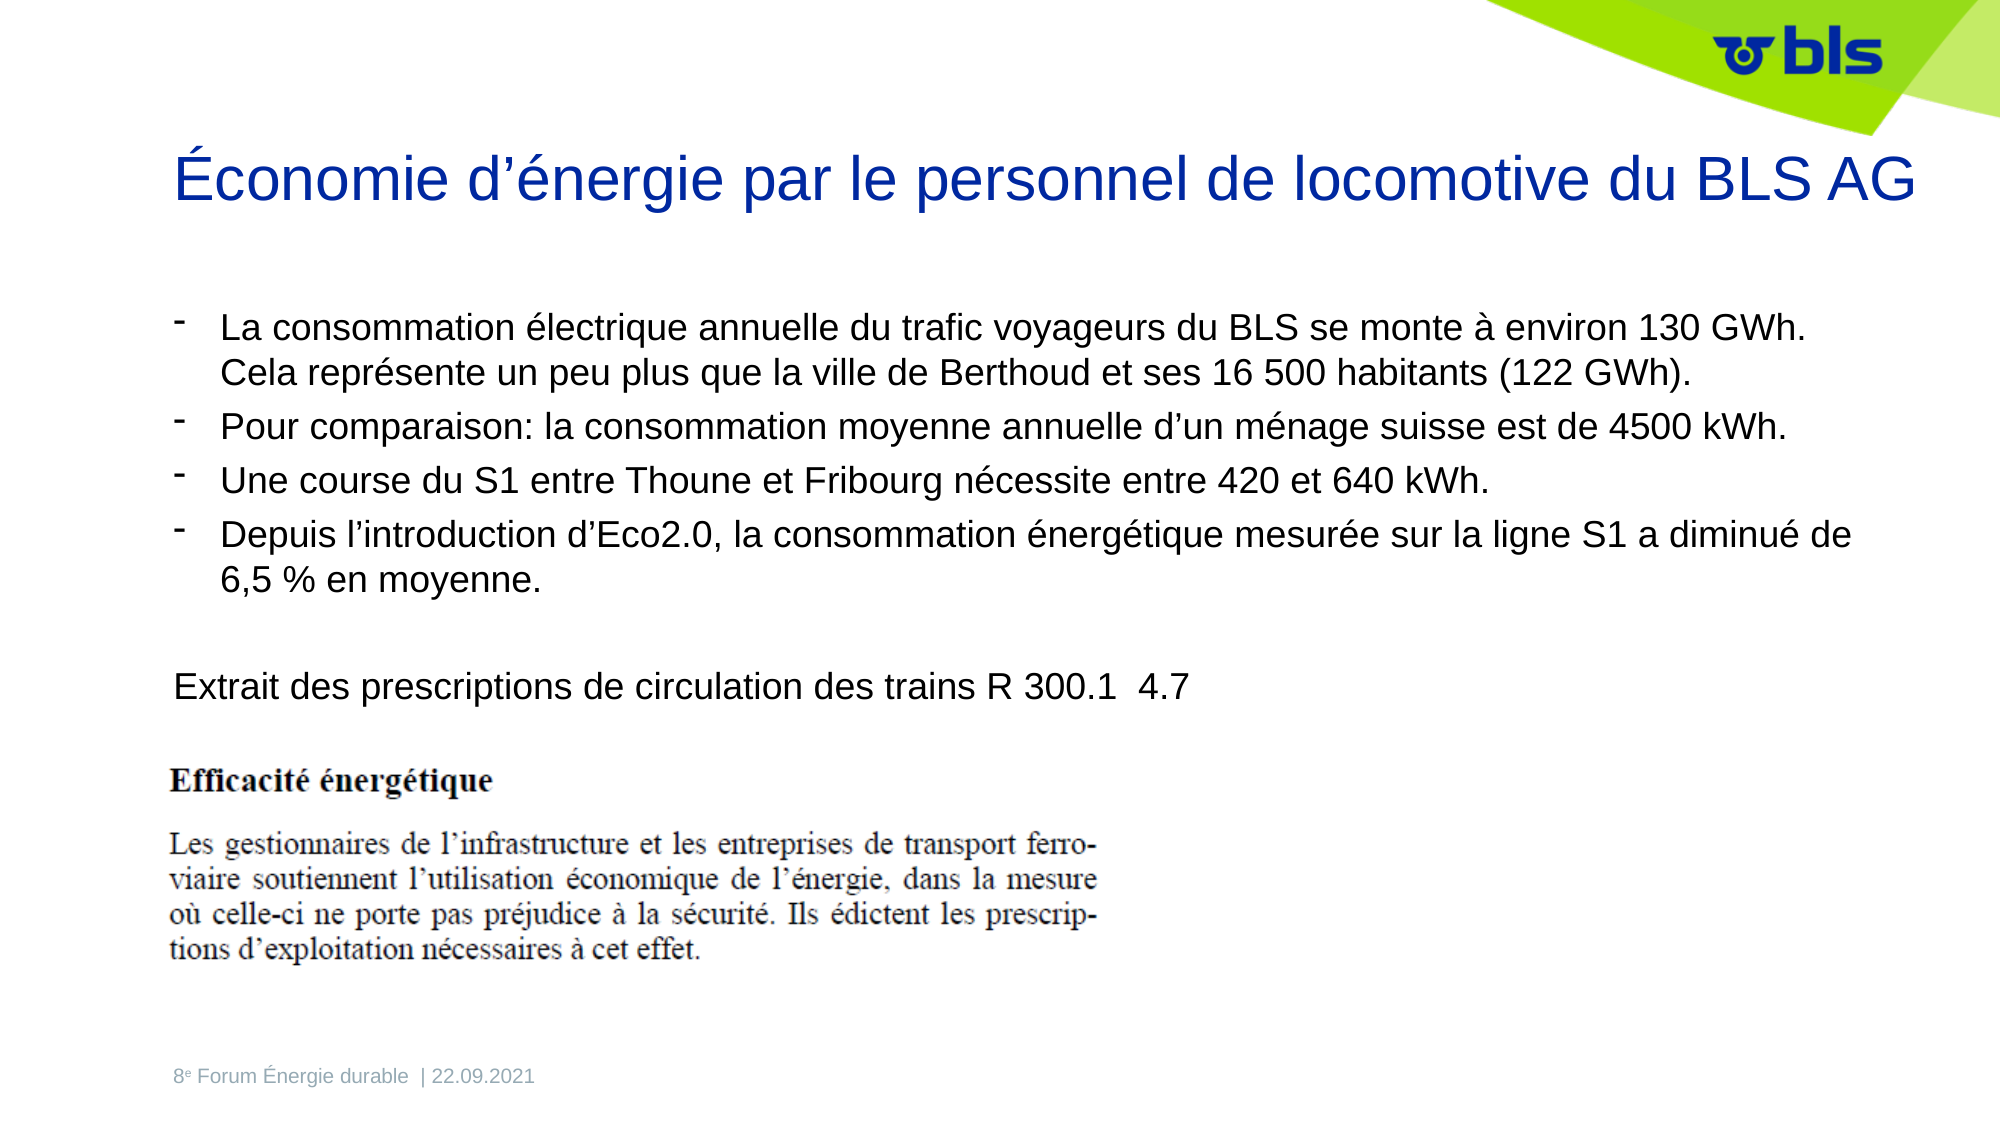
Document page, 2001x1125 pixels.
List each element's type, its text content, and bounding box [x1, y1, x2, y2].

text_box La consommation électrique annuelle du trafic voyageurs du BLS se monte à environ 130 GWh. Cela représente un peu plus que la ville de Berthoud et ses 16 500 habitants (122 GWh). Pour comparaison: la consommation moyenne annuelle d’un ménage suisse est de 4500 kWh. Une course du S1 entre Thoune et Fribourg nécessite entre 420 et 640 kWh. Depuis l’introduction d’Eco2.0, la consommation énergétique mesurée sur la ligne S1 a diminué de 6,5 % en moyenne. Extrait des prescriptions de circulation des trains R 300.1 4.7 [173, 302, 1869, 1024]
footer 8e Forum Énergie durable | 22.09.2021 [173, 1062, 807, 1091]
title Économie d’énergie par le personnel de locomotive du BLS AG [173, 137, 1934, 280]
picture [145, 753, 1118, 988]
picture [1486, 0, 2000, 136]
